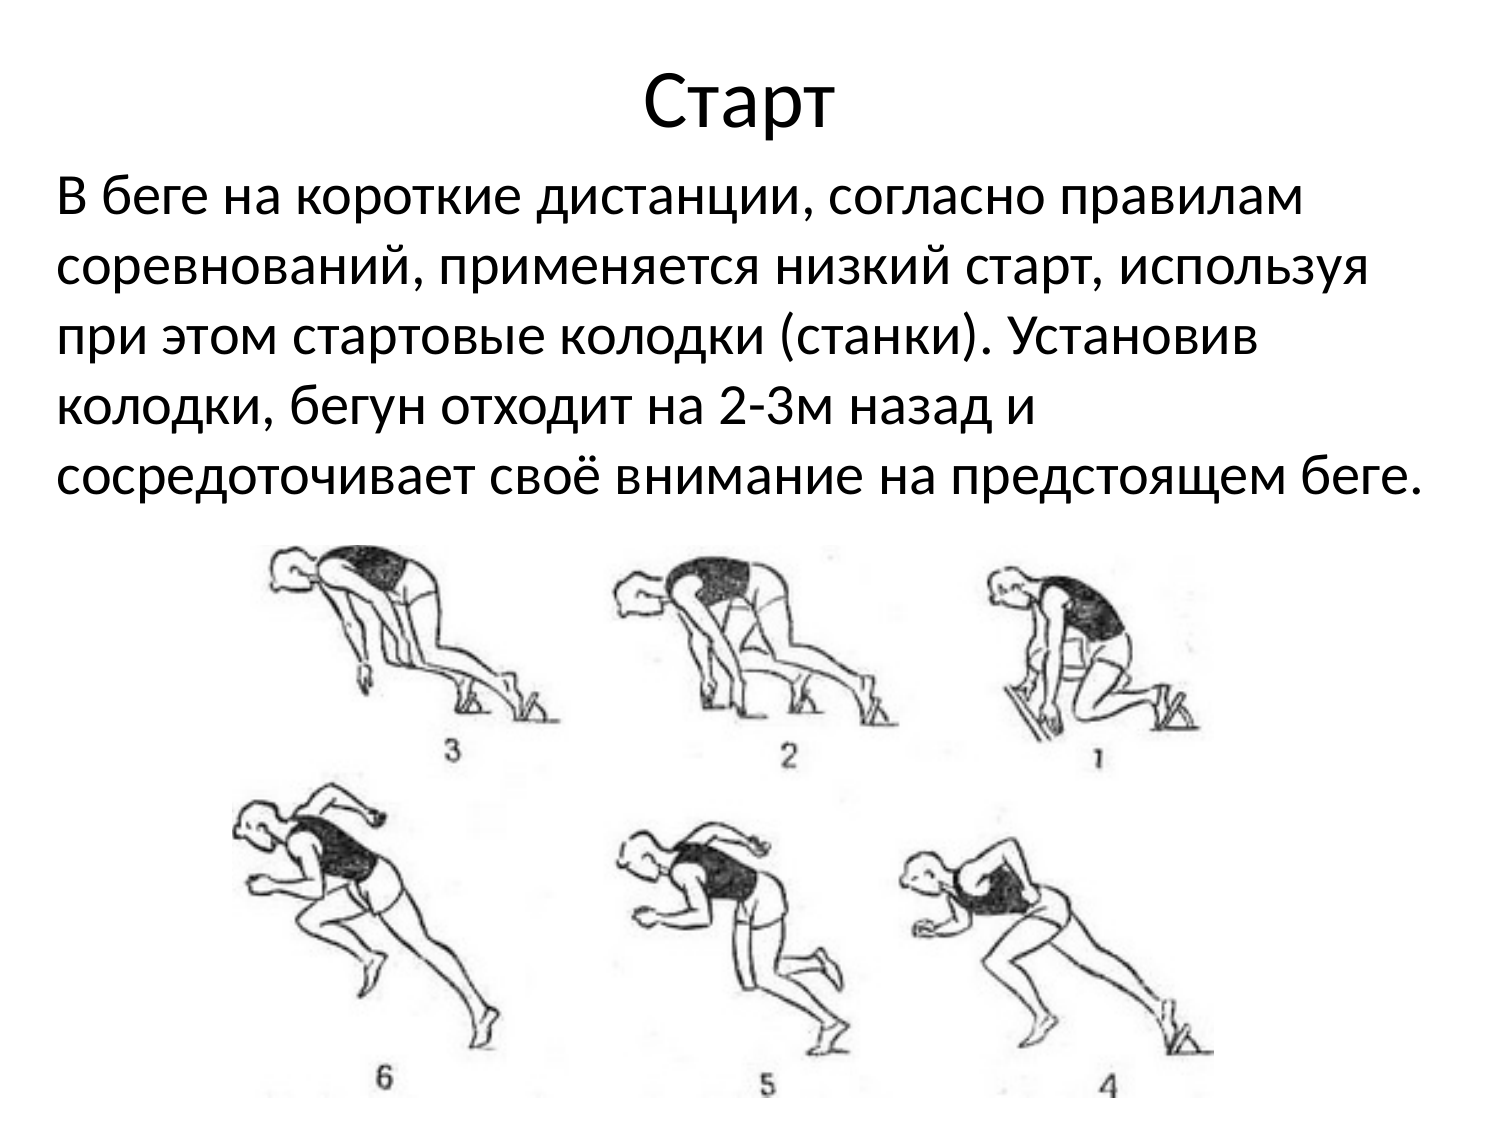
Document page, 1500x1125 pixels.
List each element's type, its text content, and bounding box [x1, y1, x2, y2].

picture [232, 545, 1214, 1098]
list В беге на короткие дистанции, согласно правилам соревнований, применяется низкий старт, используя при этом стартовые колодки (станки). Установив колодки, бегун отходит на 2-3м назад и сосредоточивает своё внимание на предстоящем беге. [41, 149, 1459, 587]
title Старт [64, 0, 1415, 149]
